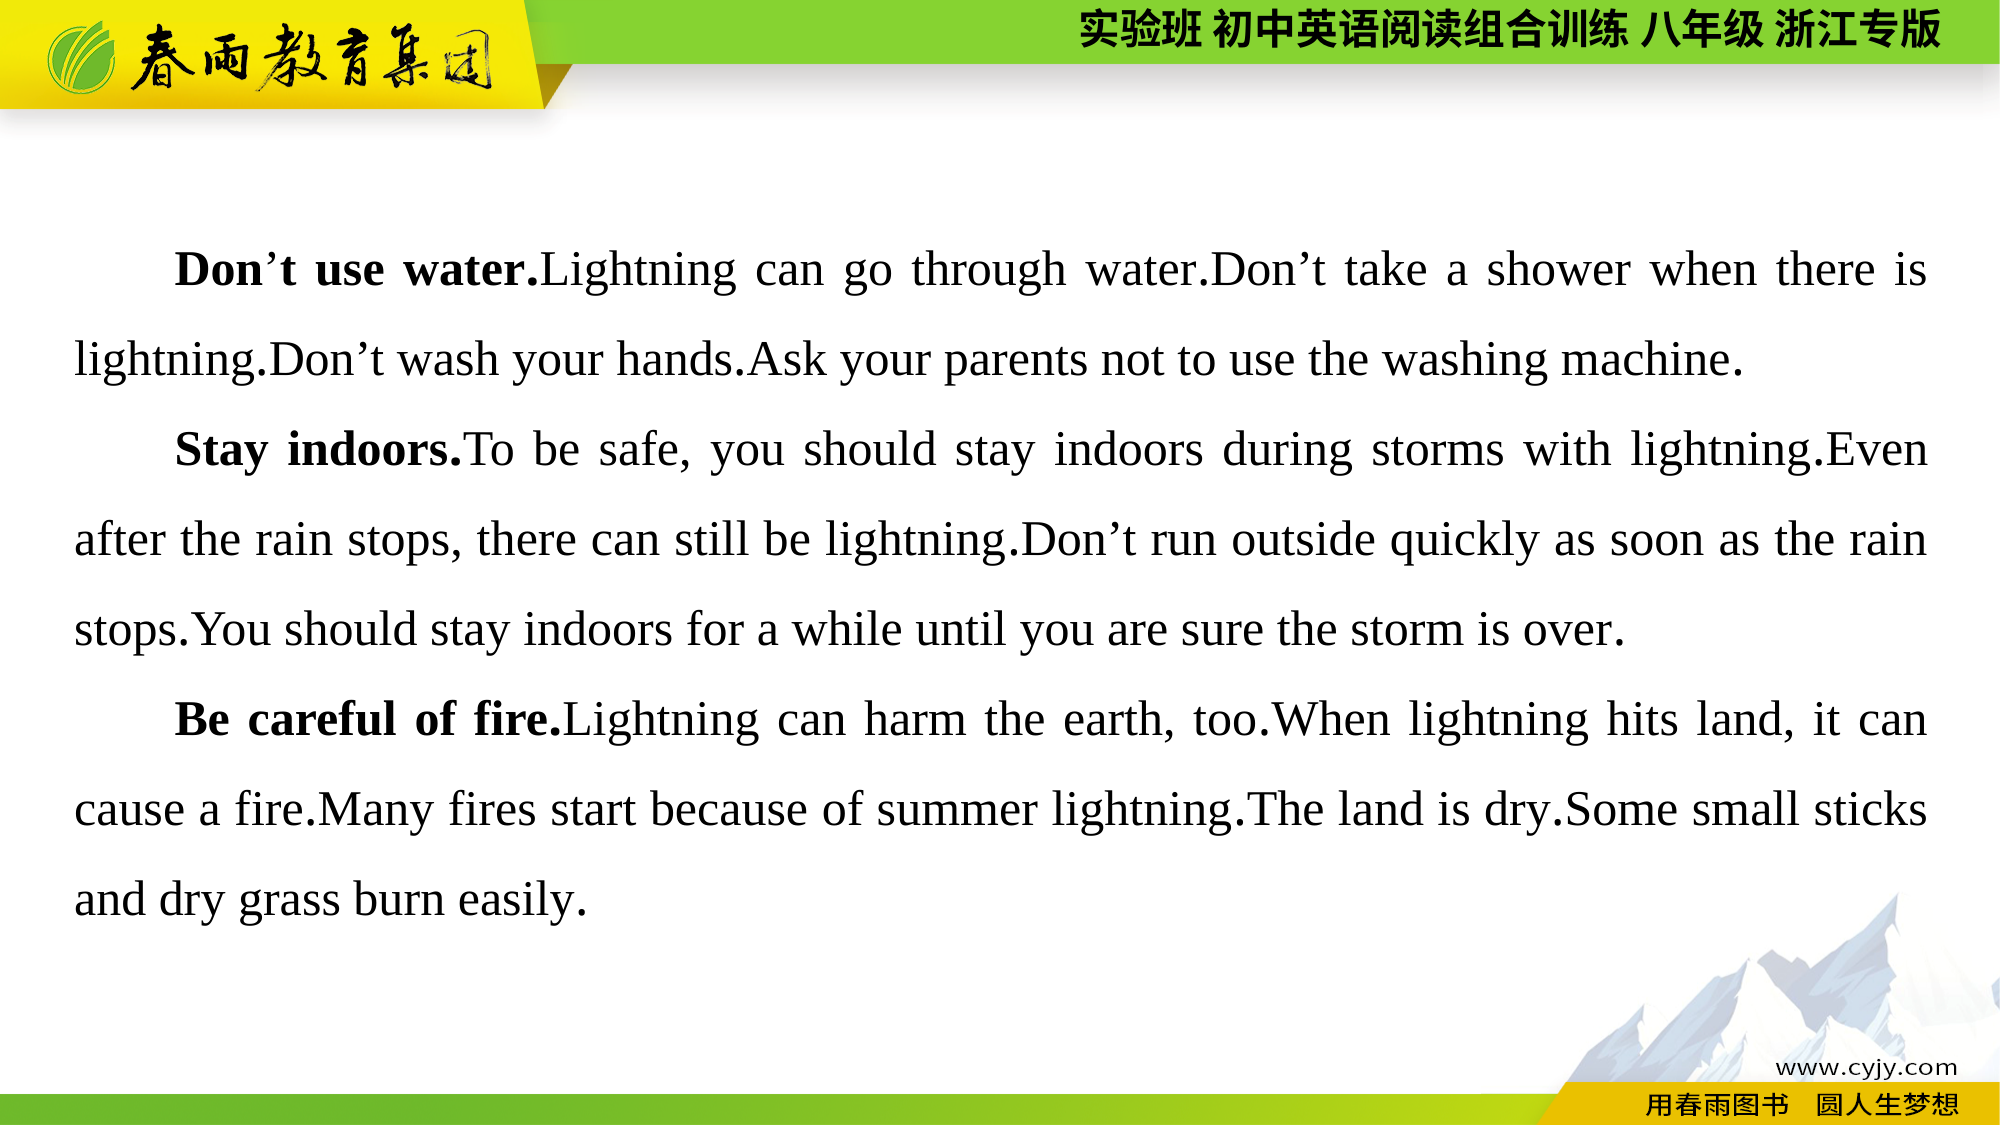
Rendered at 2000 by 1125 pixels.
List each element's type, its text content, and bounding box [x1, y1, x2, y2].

list Don’t use water.Lightning can go through water.Don’t take a shower when there is lightning.Don’t wash your hands.Ask your parents not to use the washing machine. Stay indoors.To be safe, you should stay indoors during storms with lightning.Even after the rain stops, there can still be lightning.Don’t run outside quickly as soon as the rain stops.You should stay indoors for a while until you are sure the storm is over. Be careful of fire.Lightning can harm the earth, too.When lightning hits land, it can cause a fire.Many fires start because of summer lightning.The land is dry.Some small sticks and dry grass burn easily. [59, 198, 1944, 929]
picture [0, 0, 2000, 1125]
